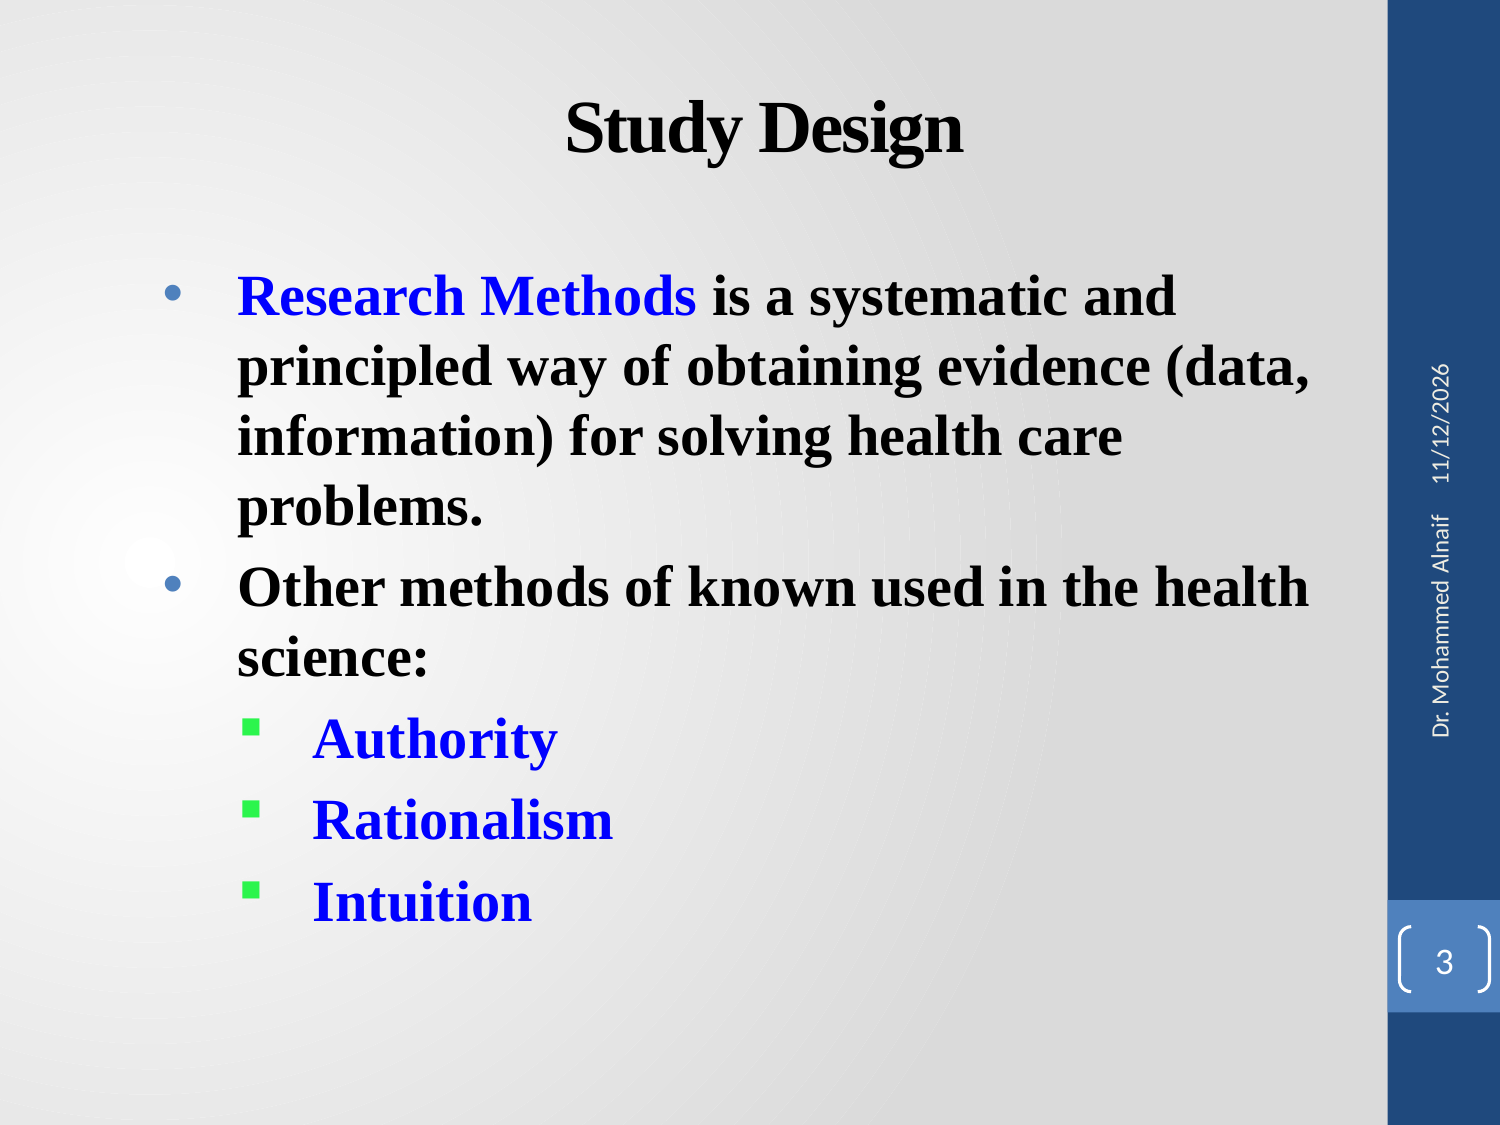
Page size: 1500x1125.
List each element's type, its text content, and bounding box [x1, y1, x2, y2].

title Study Design [112, 66, 1388, 175]
footer Dr. Mohammed Alnaif [1408, 500, 1469, 889]
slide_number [1408, 100, 1469, 500]
slide_number 3 [1397, 925, 1492, 994]
subtitle Research Methods is a systematic and principled way of obtaining evidence (data, information) for solving health care problems. Other methods of known used in the health science: Authority Rationalism Intuition [147, 249, 1350, 988]
